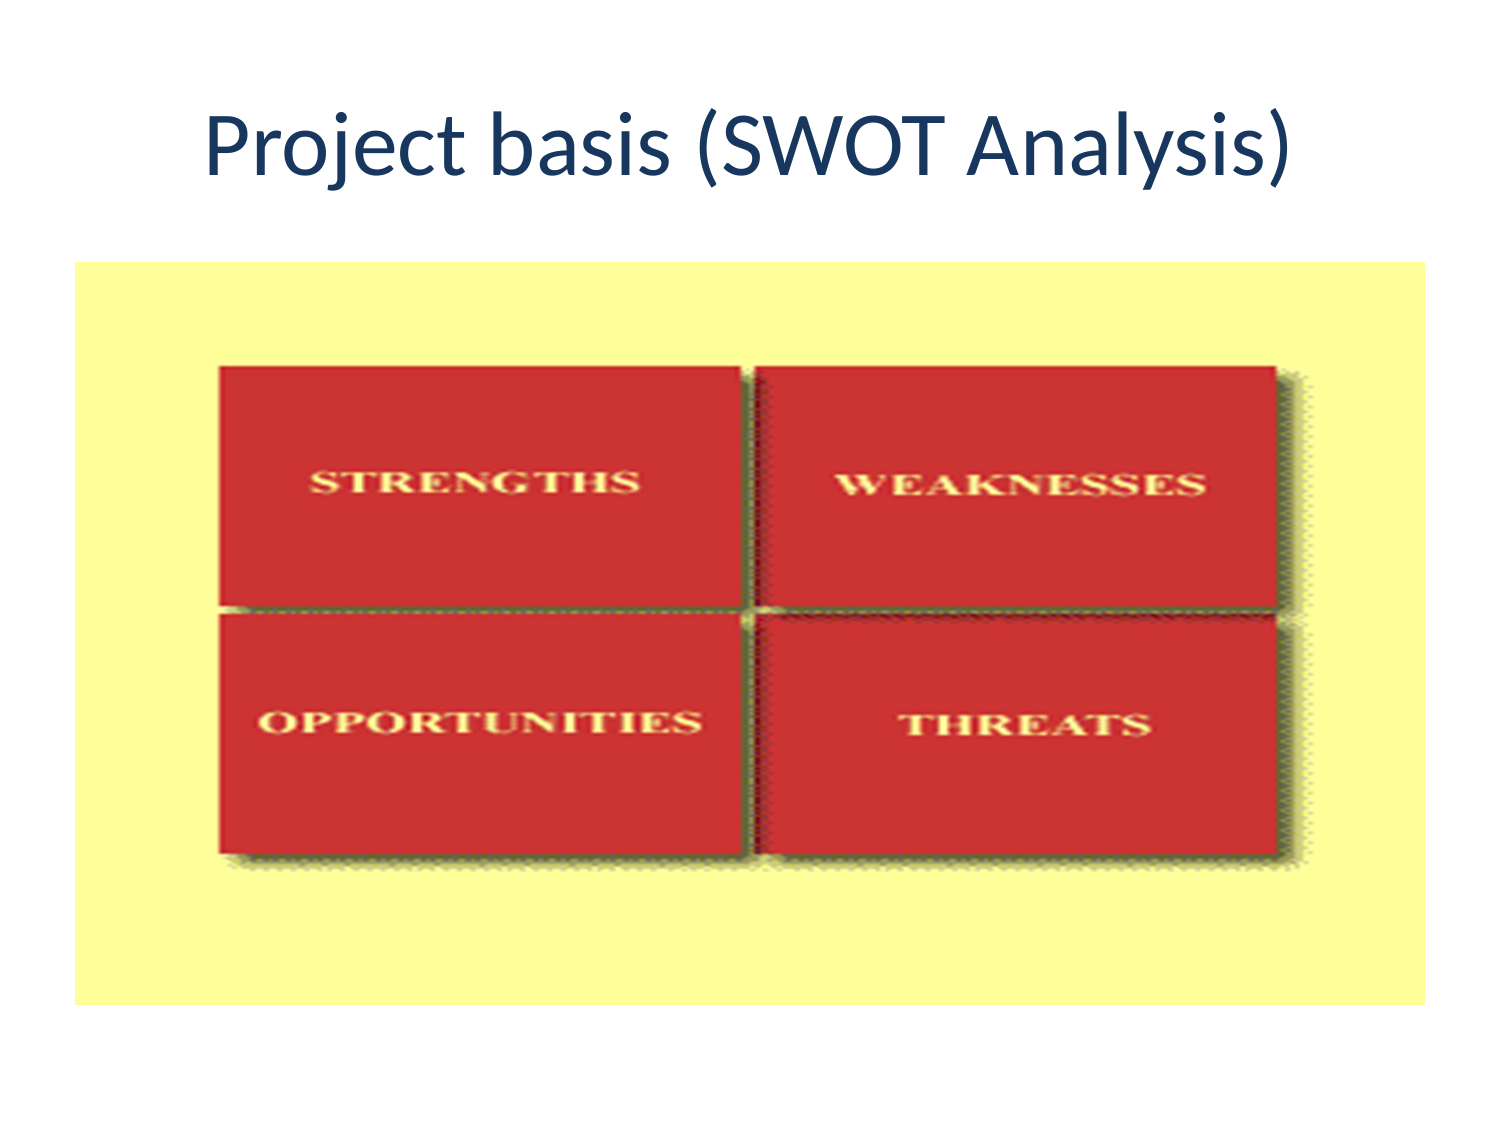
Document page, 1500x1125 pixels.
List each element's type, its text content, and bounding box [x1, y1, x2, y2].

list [74, 262, 1426, 1005]
title Project basis (SWOT Analysis) [75, 45, 1425, 233]
